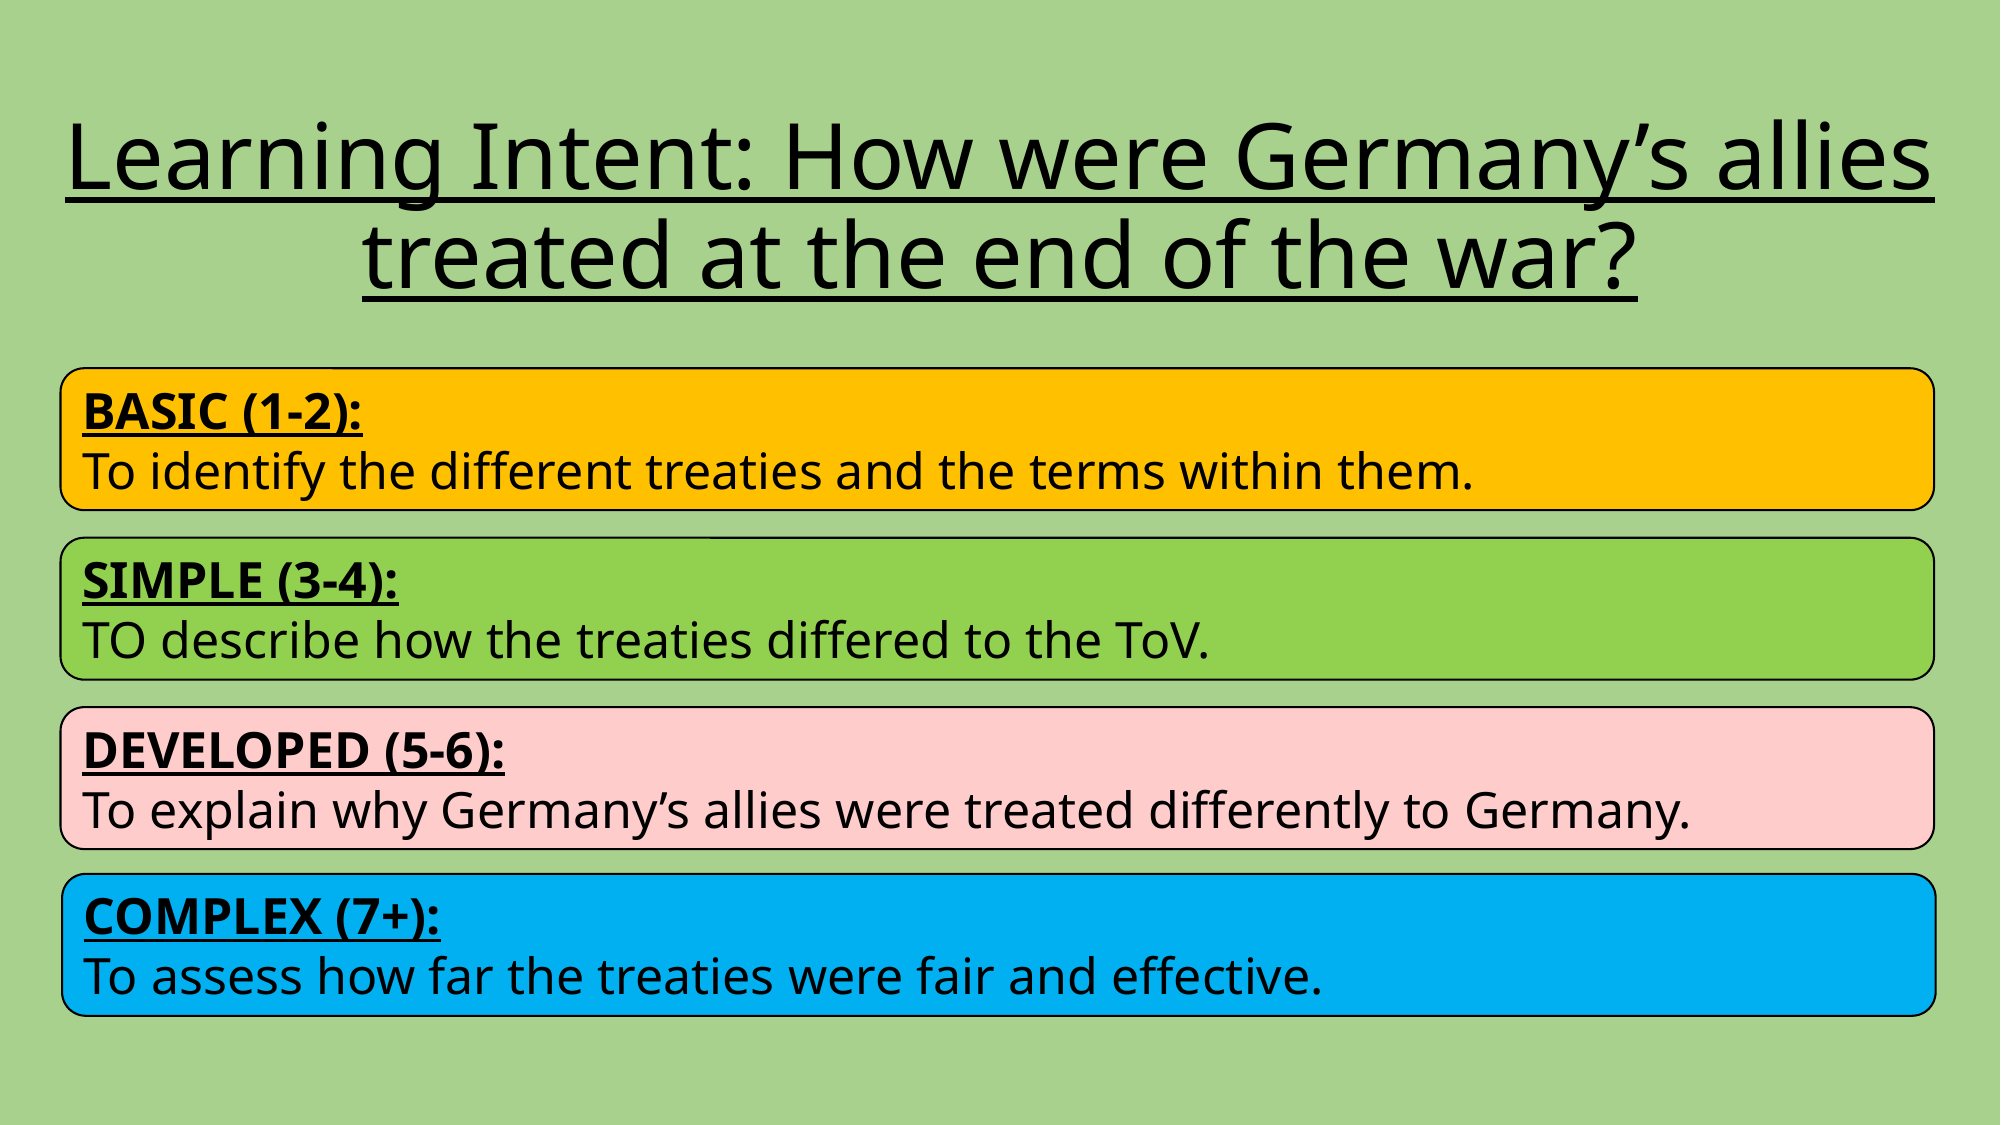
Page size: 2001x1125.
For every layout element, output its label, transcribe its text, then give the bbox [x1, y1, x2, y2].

text_box BASIC (1-2): To identify the different treaties and the terms within them. [59, 367, 1936, 512]
text_box COMPLEX (7+): To assess how far the treaties were fair and effective. [61, 872, 1937, 1017]
title Learning Intent: How were Germany’s allies treated at the end of the war? [31, 19, 1969, 316]
text_box SIMPLE (3-4): TO describe how the treaties differed to the ToV. [59, 536, 1936, 681]
text_box DEVELOPED (5-6): To explain why Germany’s allies were treated differently to Germany. [59, 706, 1936, 851]
